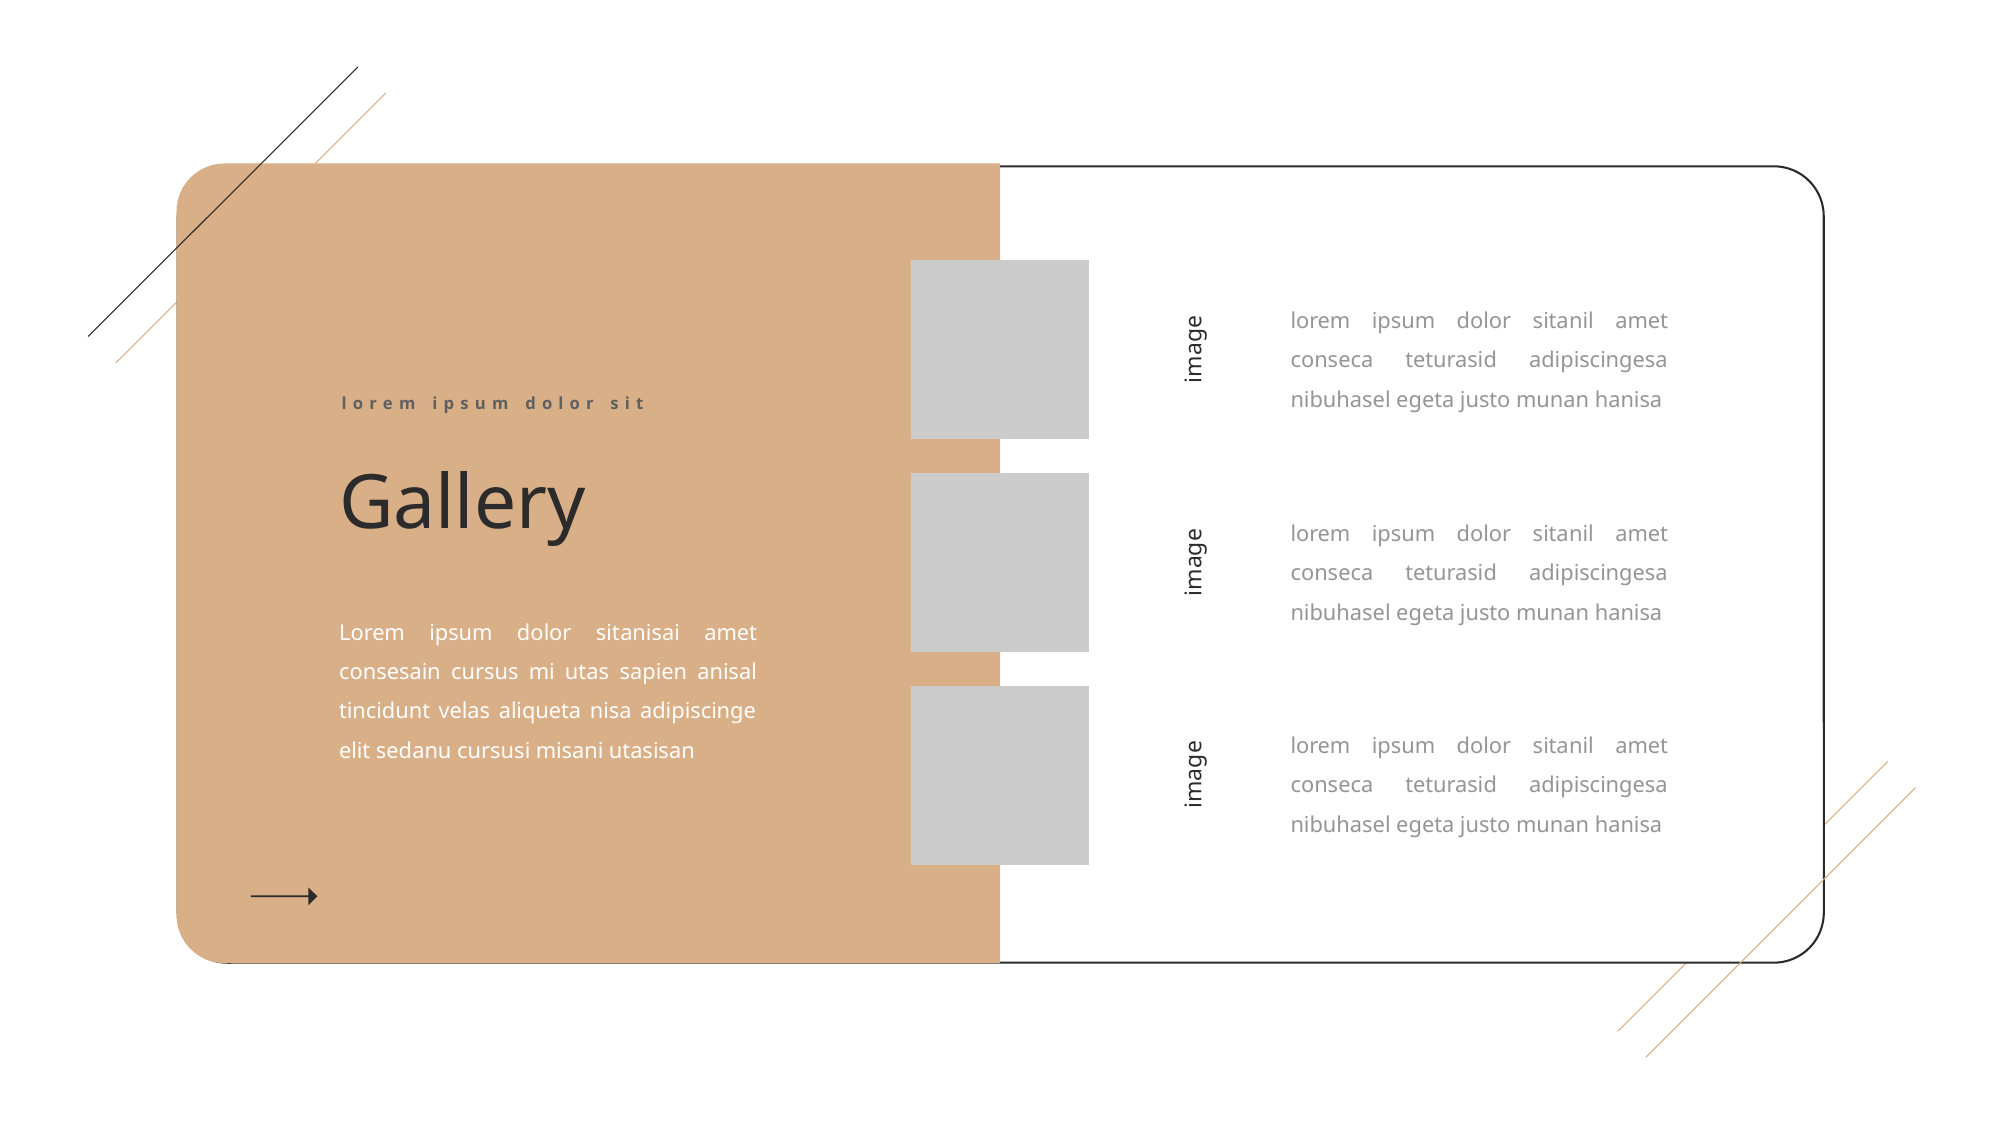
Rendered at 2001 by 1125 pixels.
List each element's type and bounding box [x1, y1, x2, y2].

text_box [249, 884, 319, 908]
text_box [1171, 685, 1683, 864]
picture [910, 473, 1089, 652]
picture [910, 260, 1089, 439]
text_box [1645, 787, 1916, 1058]
text_box [1171, 473, 1683, 652]
text_box [88, 66, 358, 337]
text_box [324, 375, 772, 767]
text_box [1171, 260, 1683, 439]
picture [910, 686, 1089, 865]
